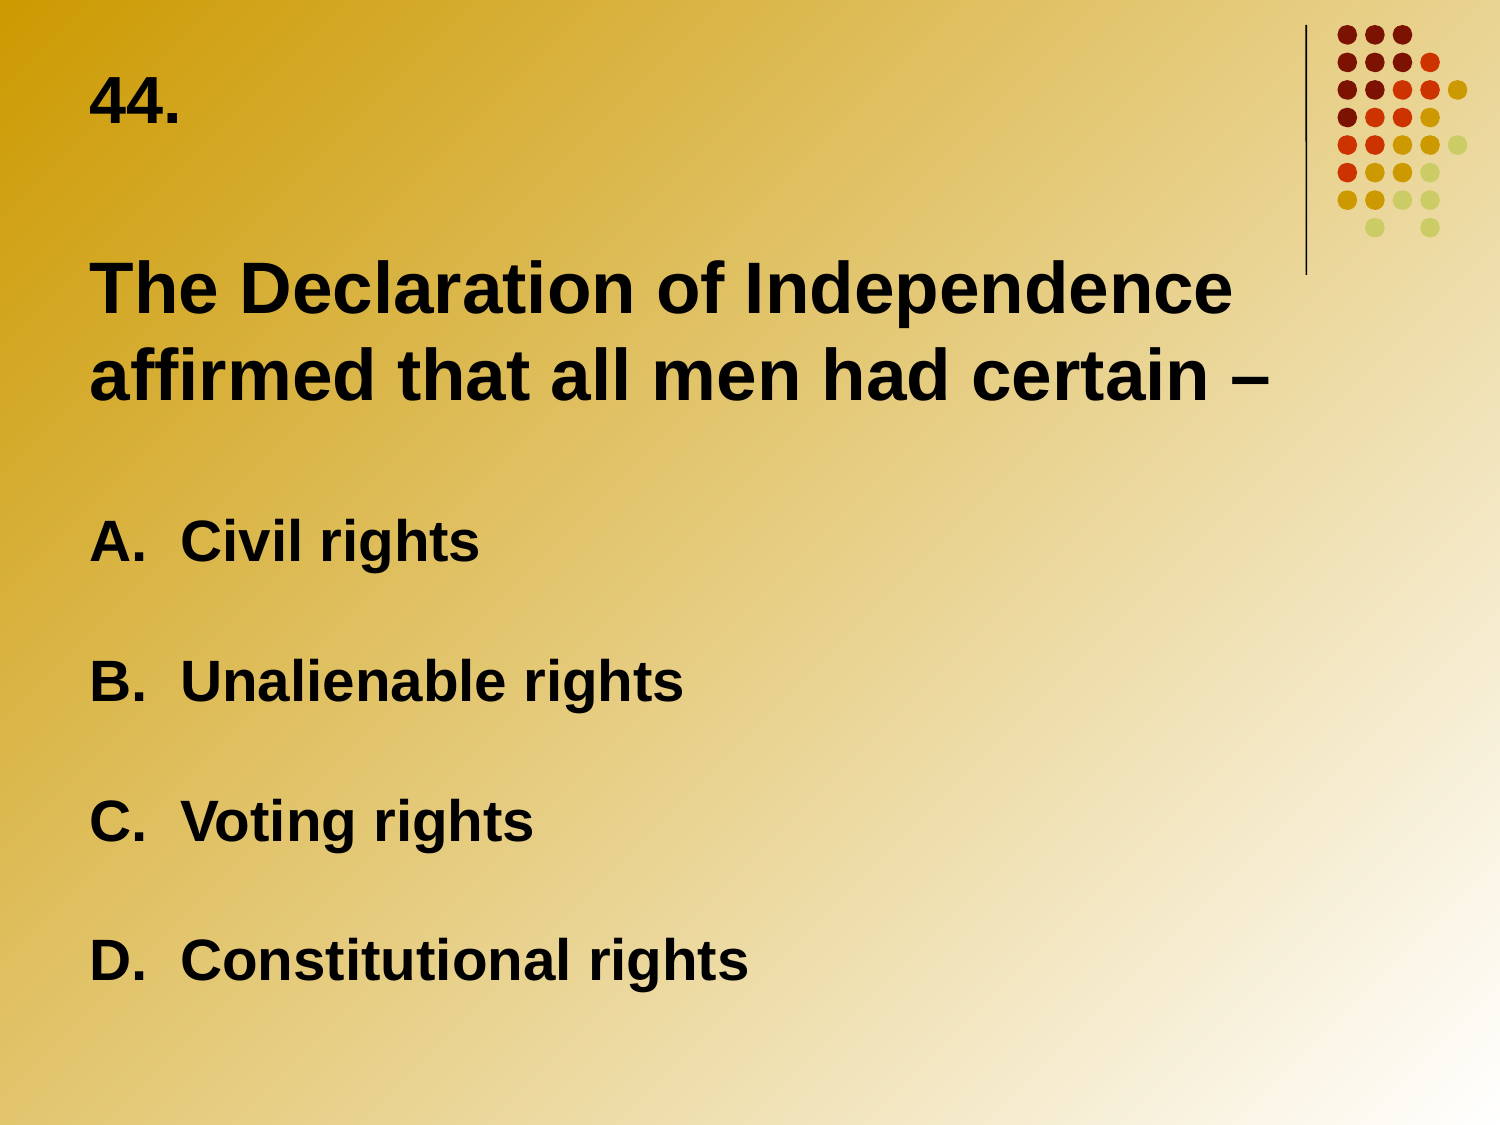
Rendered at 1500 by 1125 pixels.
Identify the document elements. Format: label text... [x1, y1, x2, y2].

text_box 44. [75, 49, 250, 145]
text_box The Declaration of Independence affirmed that all men had certain – A. Civil rights B. Unalienable rights C. Voting rights D. Constitutional rights [75, 787, 1313, 1000]
